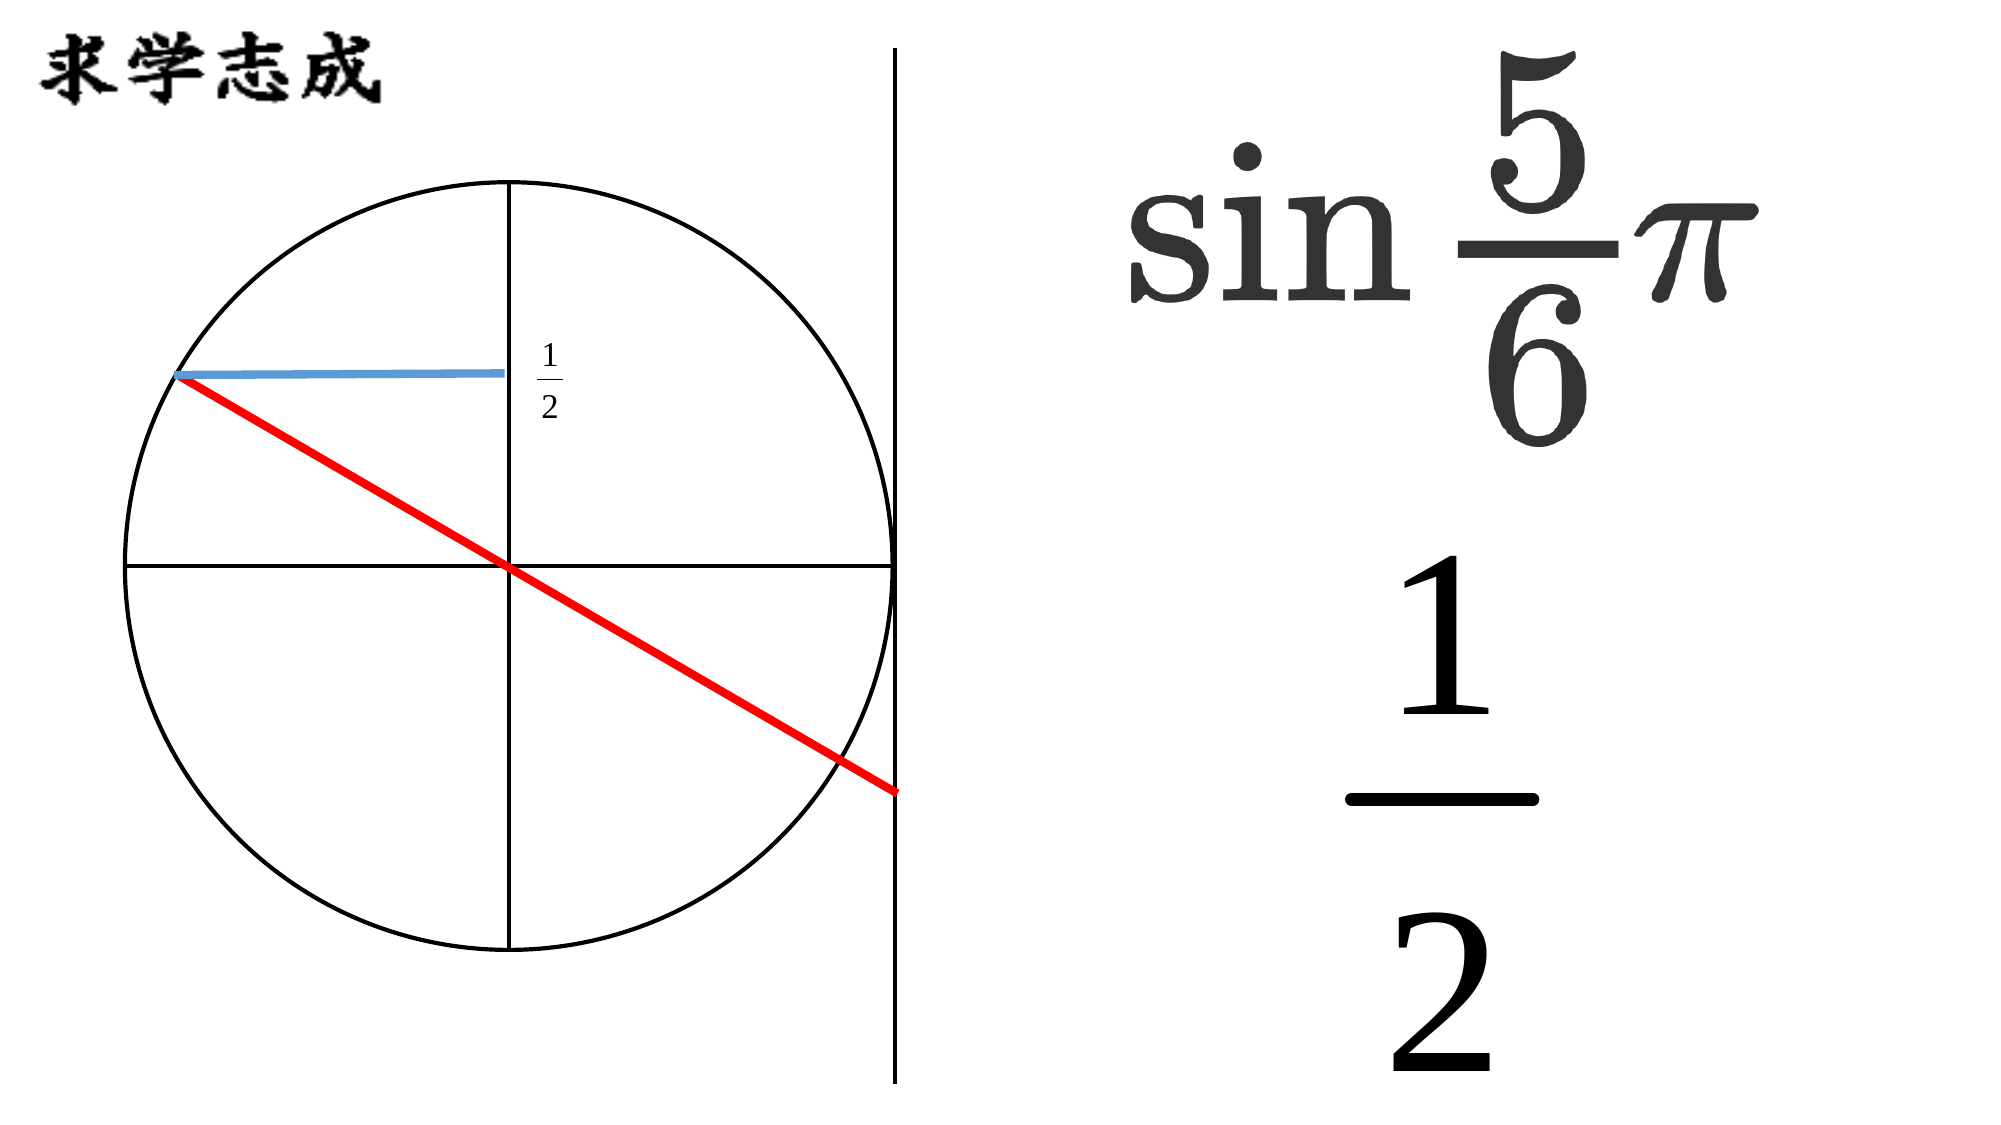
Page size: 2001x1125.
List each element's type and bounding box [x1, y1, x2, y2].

text_box [123, 377, 176, 760]
text_box [198, 794, 819, 951]
text_box [177, 181, 843, 374]
text_box [1325, 502, 1566, 1125]
picture [1076, 0, 1815, 502]
text_box [532, 335, 568, 430]
text_box [176, 374, 898, 794]
picture [18, 0, 403, 166]
